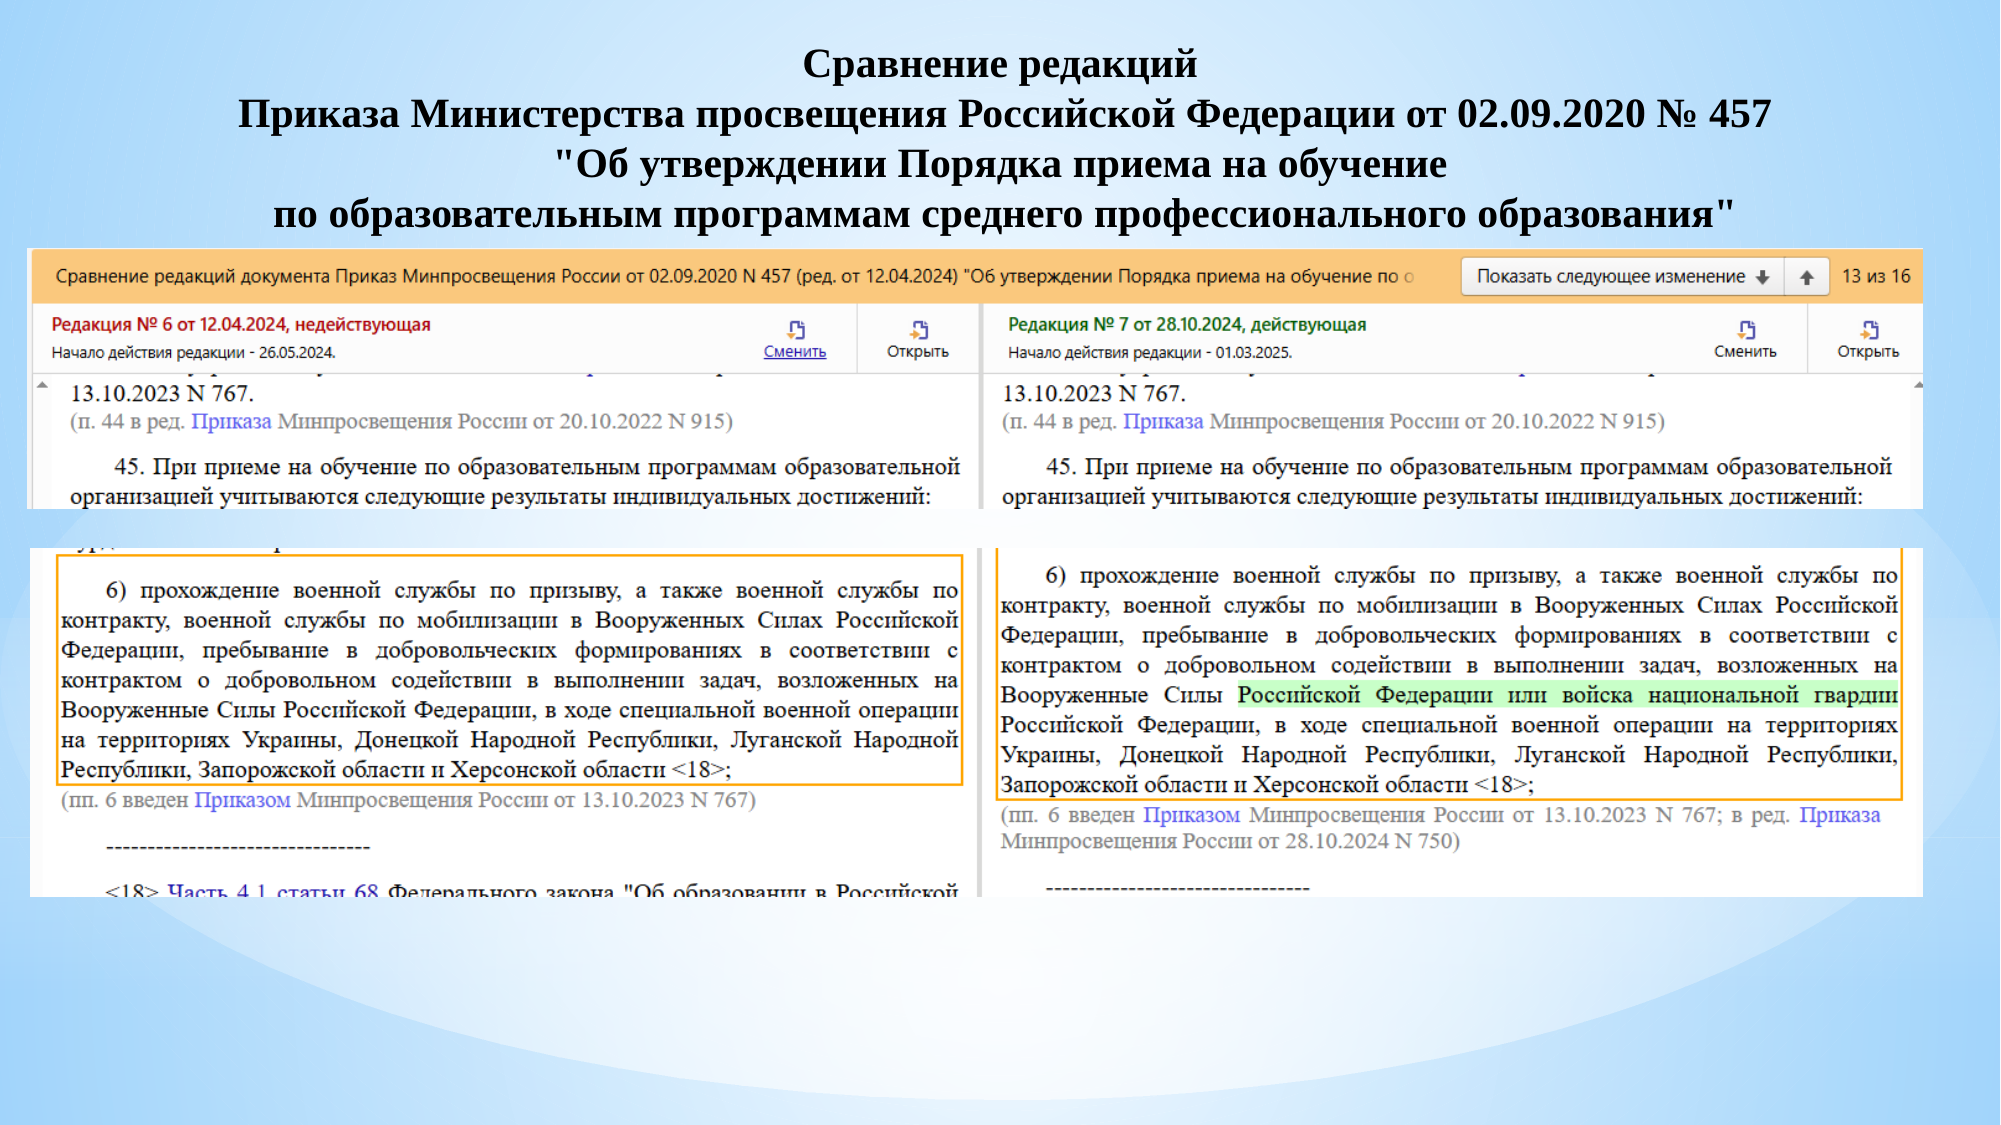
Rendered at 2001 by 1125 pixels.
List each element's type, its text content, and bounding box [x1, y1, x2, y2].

picture [27, 248, 1923, 510]
title Сравнение редакций Приказа Министерства просвещения Российской Федерации от 02.09.2020 № 457 "Об утверждении Порядка приема на обучение по образовательным программам среднего профессионального образования" [51, 28, 1959, 240]
picture [30, 548, 1923, 897]
